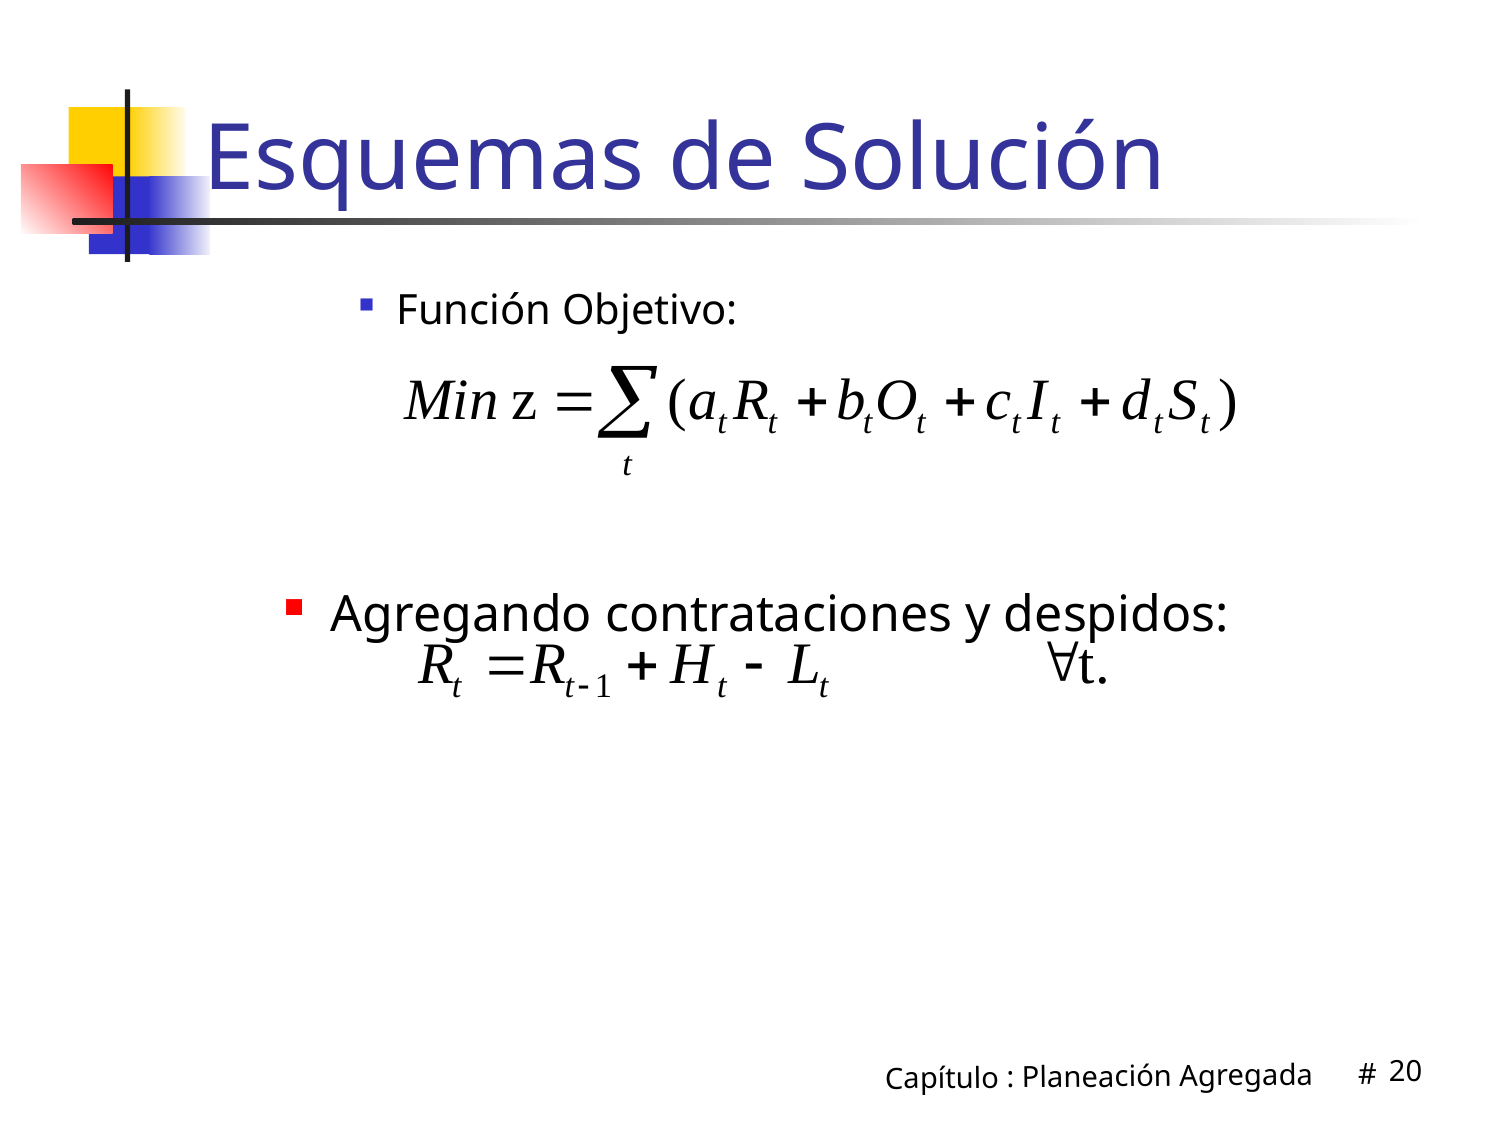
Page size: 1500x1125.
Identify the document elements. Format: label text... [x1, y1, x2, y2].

slide_number 20 [1124, 1024, 1438, 1101]
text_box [394, 355, 1263, 488]
list Función Objetivo: Agregando contrataciones y despidos: [193, 274, 1470, 1007]
title Esquemas de Solución [188, 27, 1468, 216]
footer Capítulo : Planeación Agregada # [836, 1028, 1427, 1109]
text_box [406, 623, 1118, 713]
